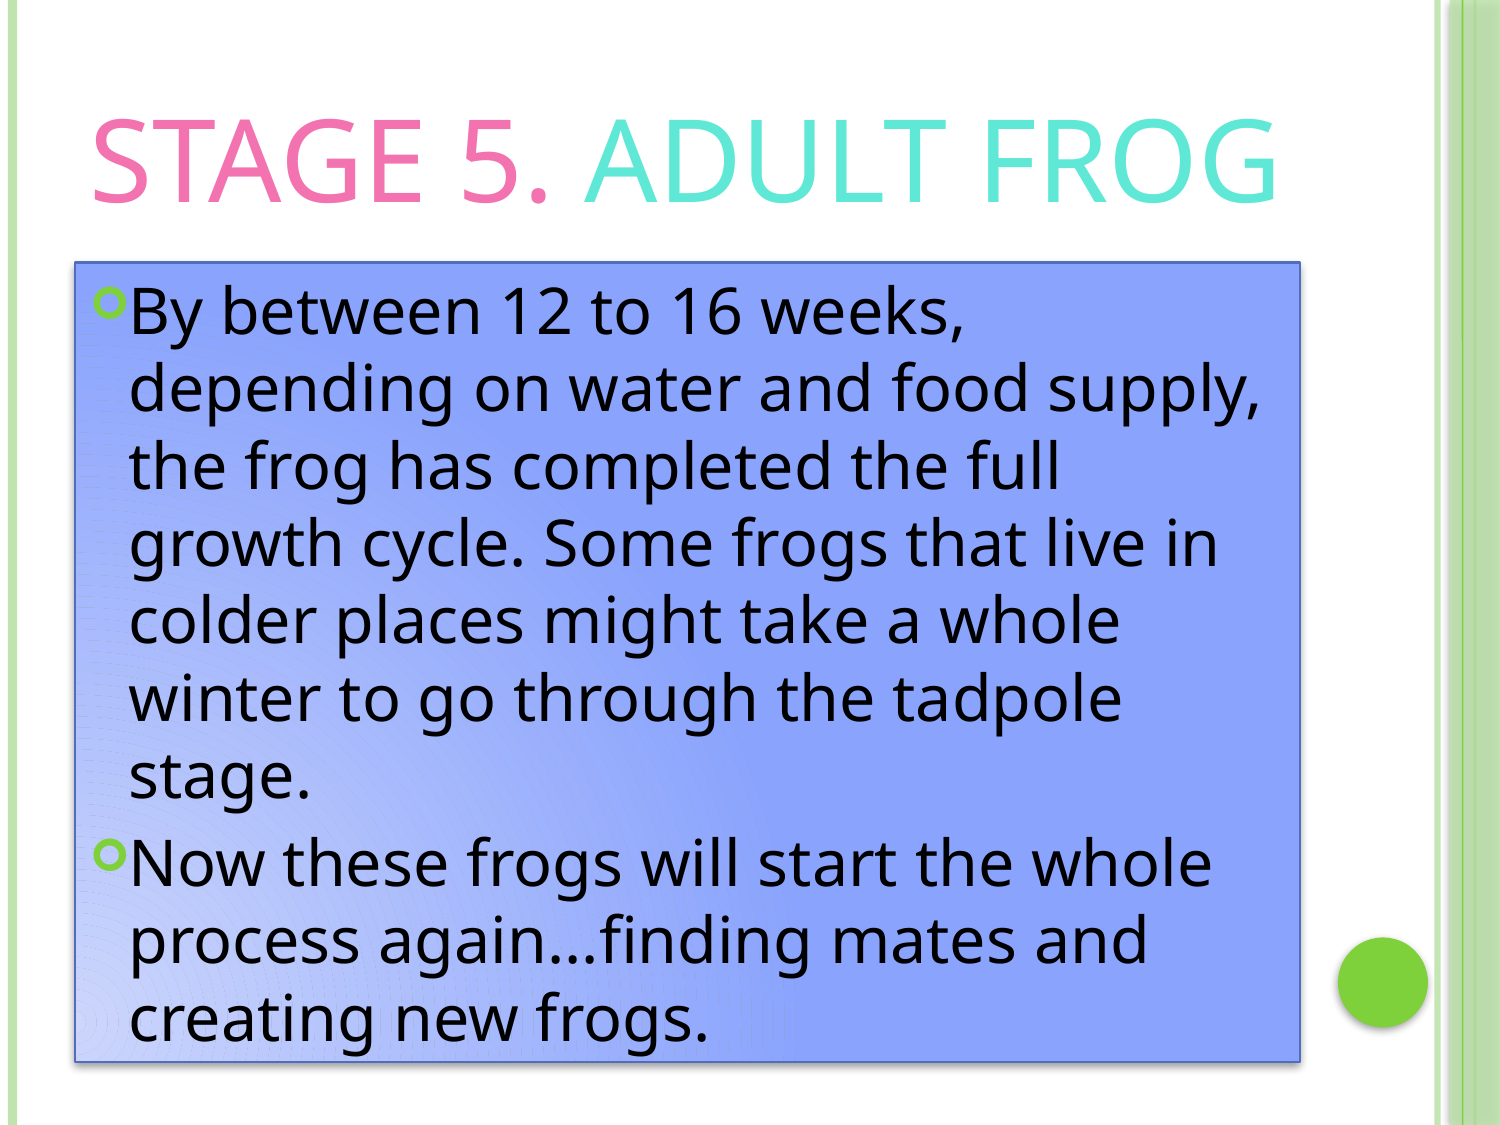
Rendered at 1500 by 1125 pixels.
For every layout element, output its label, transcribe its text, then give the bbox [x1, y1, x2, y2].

list By between 12 to 16 weeks, depending on water and food supply, the frog has completed the full growth cycle. Some frogs that live in colder places might take a whole winter to go through the tadpole stage. Now these frogs will start the whole process again...finding mates and creating new frogs. [74, 261, 1301, 1063]
title Stage 5. Adult frog [75, 45, 1300, 233]
